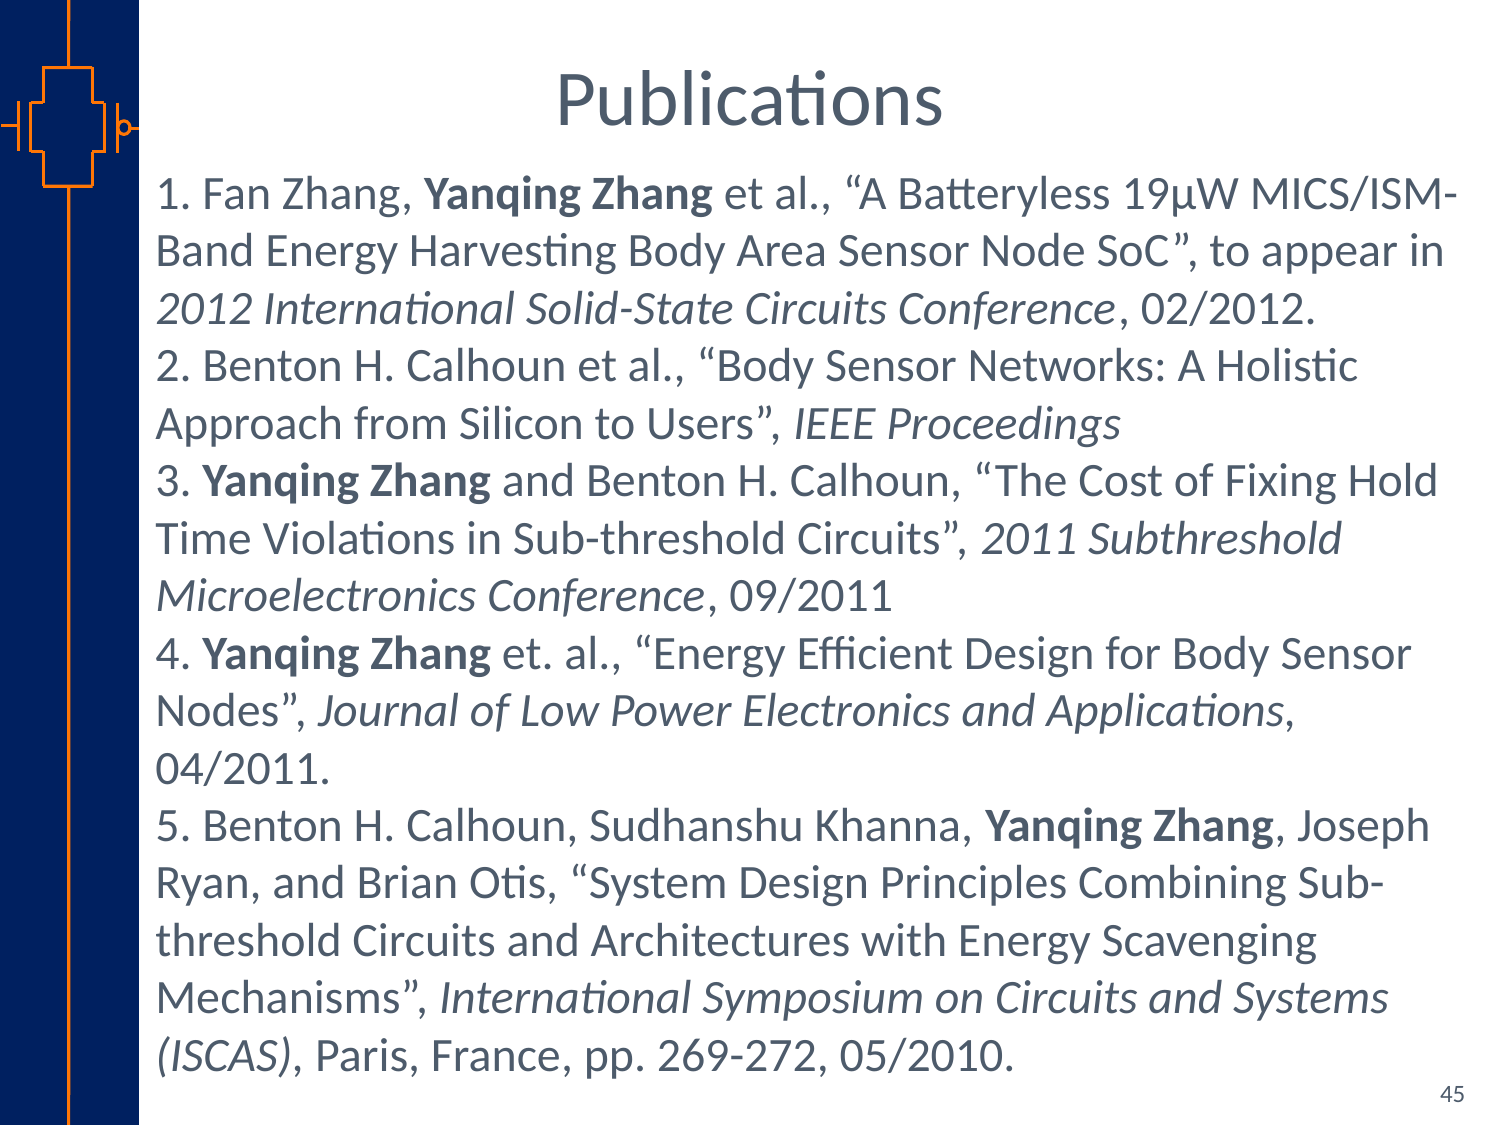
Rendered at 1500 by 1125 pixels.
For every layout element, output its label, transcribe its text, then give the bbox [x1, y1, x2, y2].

text_box Publications [0, 38, 1500, 149]
slide_number 45 [1425, 1062, 1488, 1123]
text_box 1. Fan Zhang, Yanqing Zhang et al., “A Batteryless 19µW MICS/ISM-Band Energy Harvesting Body Area Sensor Node SoC”, to appear in 2012 International Solid-State Circuits Conference, 02/2012. 2. Benton H. Calhoun et al., “Body Sensor Networks: A Holistic Approach from Silicon to Users”, IEEE Proceedings 3. Yanqing Zhang and Benton H. Calhoun, “The Cost of Fixing Hold Time Violations in Sub-threshold Circuits”, 2011 Subthreshold Microelectronics Conference, 09/2011 4. Yanqing Zhang et. al., “Energy Efficient Design for Body Sensor Nodes”, Journal of Low Power Electronics and Applications, 04/2011. 5. Benton H. Calhoun, Sudhanshu Khanna, Yanqing Zhang, Joseph Ryan, and Brian Otis, “System Design Principles Combining Sub-threshold Circuits and Architectures with Energy Scavenging Mechanisms”, International Symposium on Circuits and Systems (ISCAS), Paris, France, pp. 269-272, 05/2010. [140, 154, 1497, 1089]
